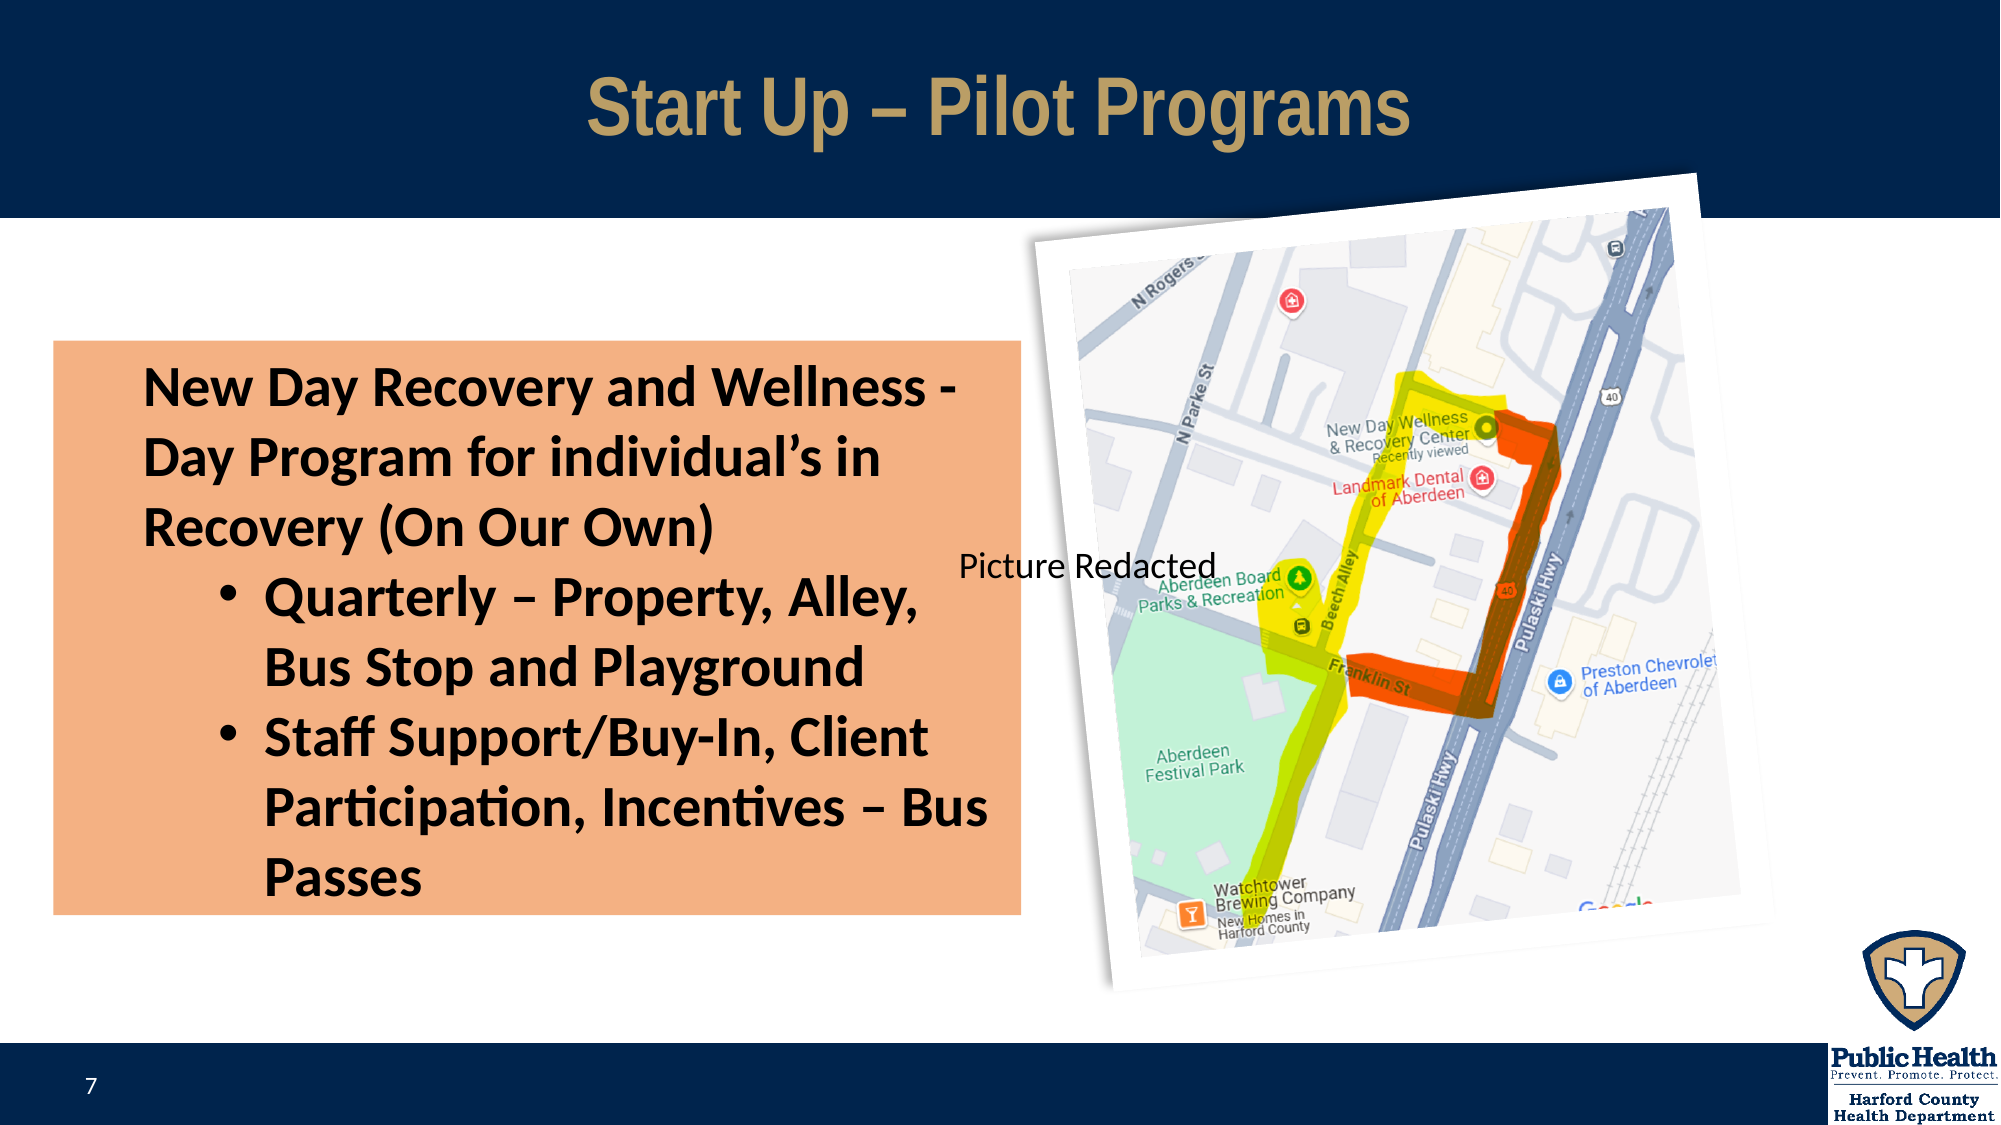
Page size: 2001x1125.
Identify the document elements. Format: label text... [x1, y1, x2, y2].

text_box New Day Recovery and Wellness - Day Program for individual’s in Recovery (On Our Own) Quarterly – Property, Alley, Bus Stop and Playground Staff Support/Buy-In, Client Participation, Incentives – Bus Passes [53, 340, 1022, 916]
picture [1070, 208, 1740, 957]
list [1828, 927, 2000, 1125]
text_box [0, 1043, 1828, 1125]
title Start Up – Pilot Programs [0, 0, 2000, 218]
slide_number 7 [0, 1044, 113, 1125]
text_box Picture Redacted [500, 534, 1103, 594]
